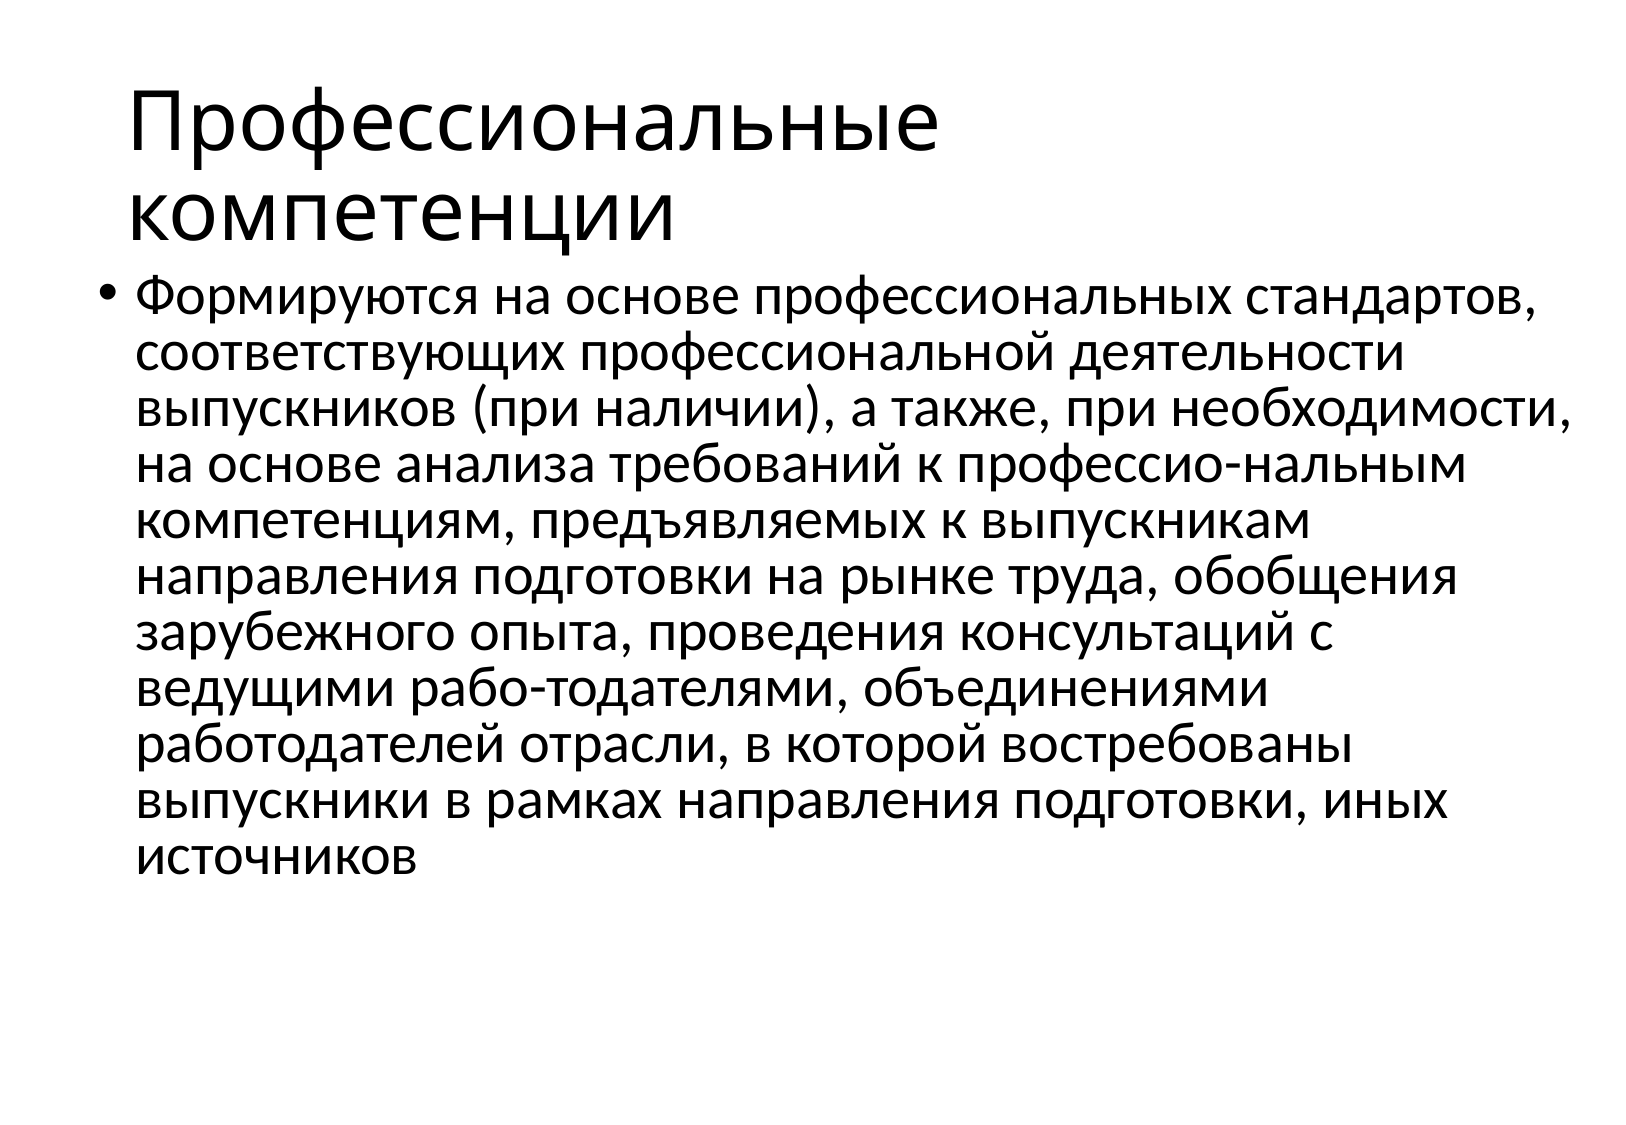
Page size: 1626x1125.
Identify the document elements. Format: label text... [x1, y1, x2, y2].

list Формируются на основе профессиональных стандартов, соответствующих профессиональной деятельности выпускников (при наличии), а также, при необходимости, на основе анализа требований к профессио-нальным компетенциям, предъявляемых к выпускникам направления подготовки на рынке труда, обобщения зарубежного опыта, проведения консультаций с ведущими рабо-тодателями, объединениями работодателей отрасли, в которой востребованы выпускники в рамках направления подготовки, иных источников [82, 262, 1594, 1083]
title Профессиональные компетенции [111, 59, 1514, 262]
